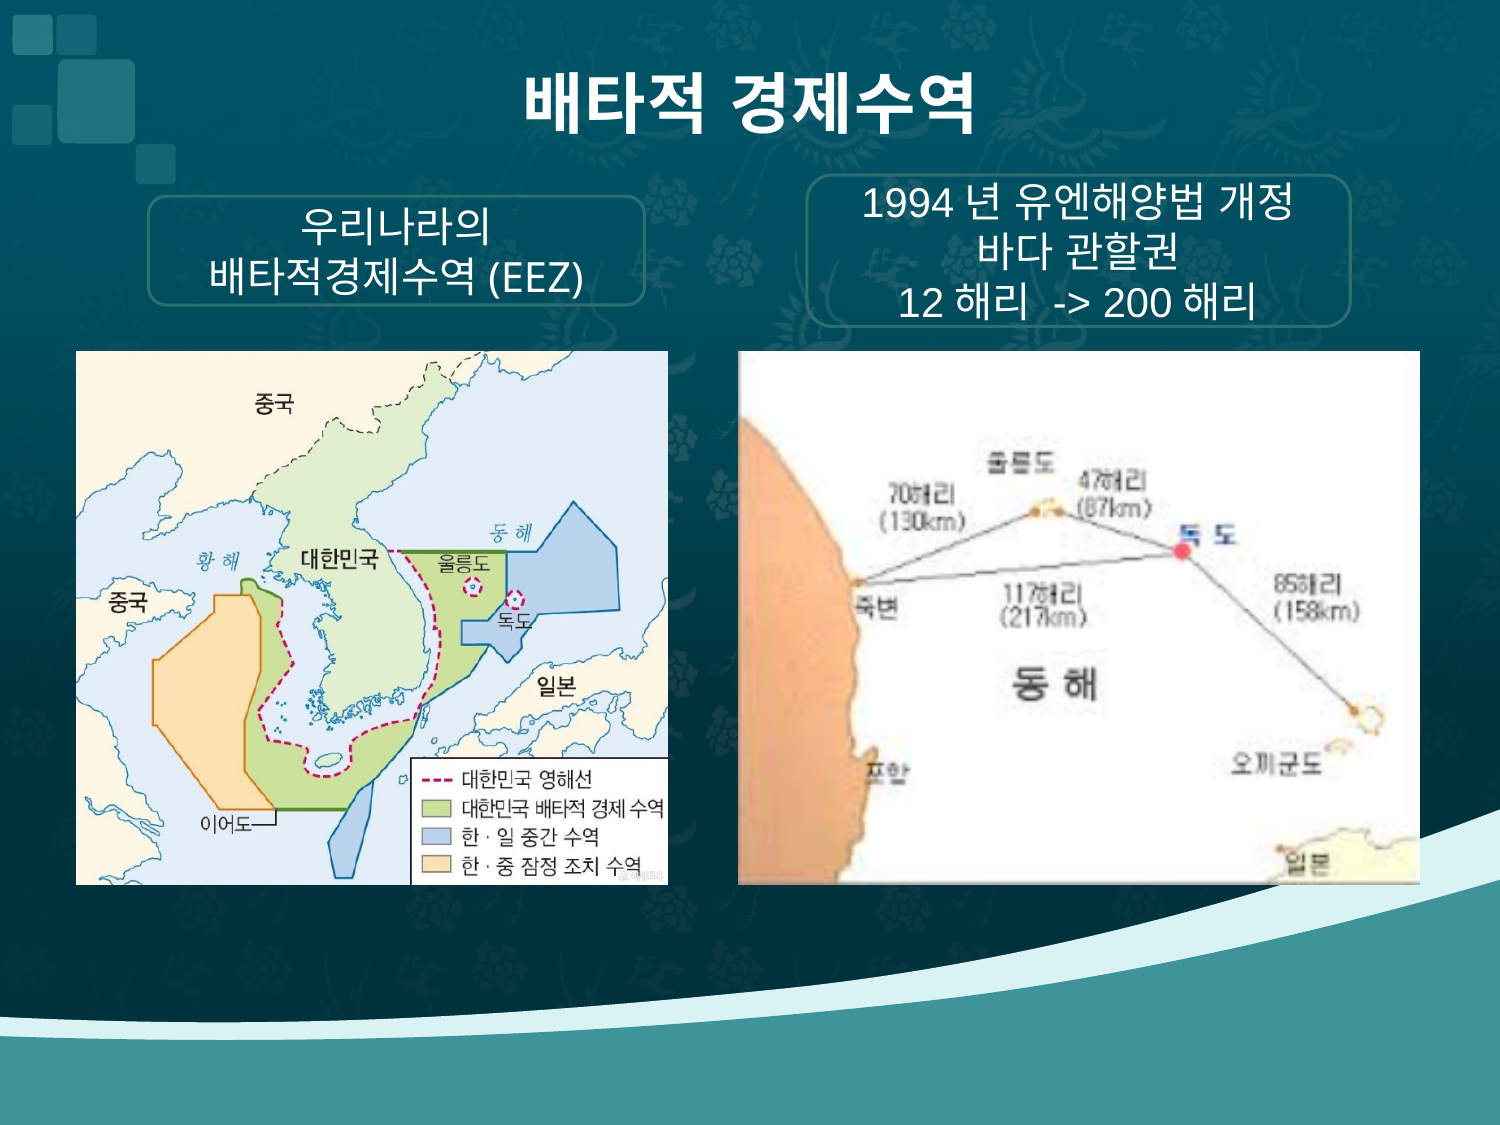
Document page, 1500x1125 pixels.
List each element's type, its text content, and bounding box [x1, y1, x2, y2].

text_box 1994년 유엔해양법 개정 바다 관할권 12해리 -> 200해리 [805, 173, 1352, 328]
text_box 우리나라의 배타적경제수역(EEZ) [146, 194, 647, 307]
title 배타적 경제수역 [113, 30, 1388, 173]
picture [76, 351, 668, 885]
picture [738, 351, 1420, 885]
